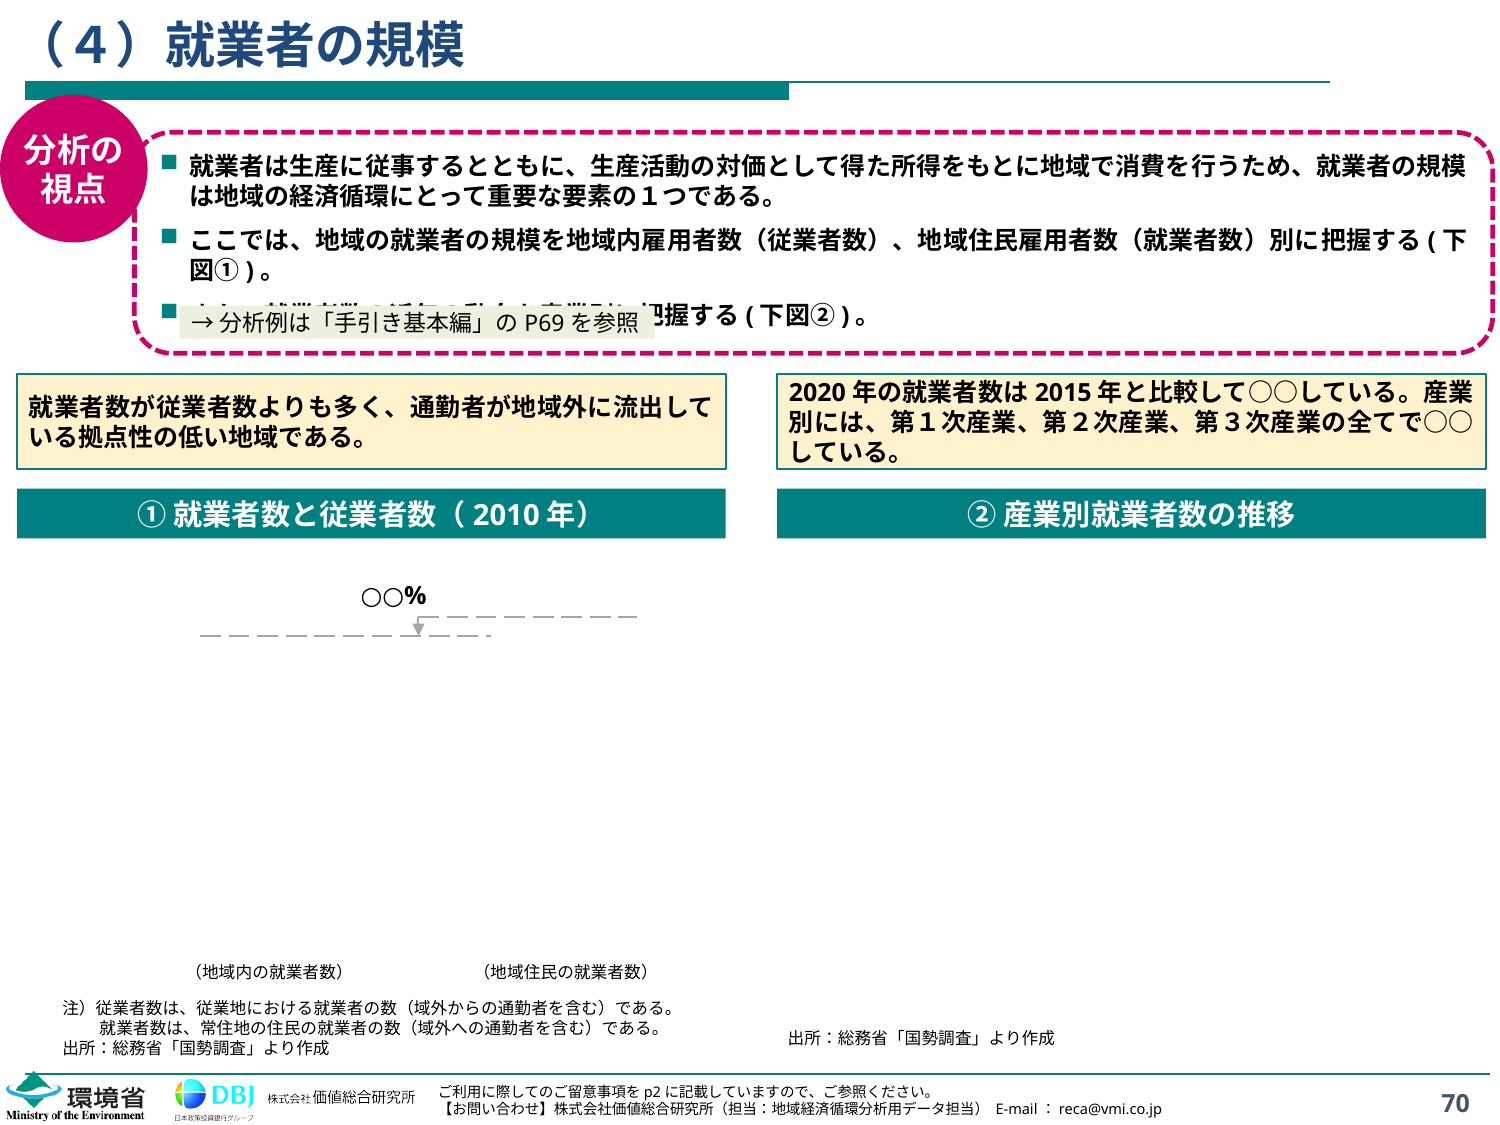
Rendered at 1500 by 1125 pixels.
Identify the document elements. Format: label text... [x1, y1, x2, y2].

text_box 2020年の就業者数は2015年と比較して○○している。産業別には、第１次産業、第２次産業、第３次産業の全てで○○している。 [777, 374, 1486, 469]
slide_number 70 [1411, 1079, 1500, 1122]
text_box 注）従業者数は、従業地における就業者の数（域外からの通勤者を含む）である。 就業者数は、常住地の住民の就業者の数（域外への通勤者を含む）である。 出所：総務省「国勢調査」より作成 [47, 990, 727, 1065]
text_box →分析例は「手引き基本編」のP69を参照 [179, 305, 655, 339]
text_box ②産業別就業者数の推移 [777, 488, 1486, 539]
text_box ○○% [345, 571, 491, 617]
text_box 分析の 視点 [0, 94, 148, 243]
text_box ①就業者数と従業者数（2010年） [17, 488, 726, 539]
picture [171, 1075, 419, 1125]
text_box （地域住民の就業者数） [457, 954, 674, 990]
text_box 就業者は生産に従事するとともに、生産活動の対価として得た所得をもとに地域で消費を行うため、就業者の規模は地域の経済循環にとって重要な要素の１つである。 ここでは、地域の就業者の規模を地域内雇用者数（従業者数）、地域住民雇用者数（就業者数）別に把握する(下図①)。 また、就業者数の近年の動向を産業別に把握する(下図②)。 [134, 132, 1493, 354]
picture [2, 1071, 148, 1125]
text_box 出所：総務省「国勢調査」より作成 [772, 1020, 1305, 1056]
title （４）就業者の規模 [0, 0, 1304, 82]
text_box 就業者数が従業者数よりも多く、通勤者が地域外に流出している拠点性の低い地域である。 [17, 374, 726, 469]
text_box （地域内の就業者数） [165, 954, 373, 990]
